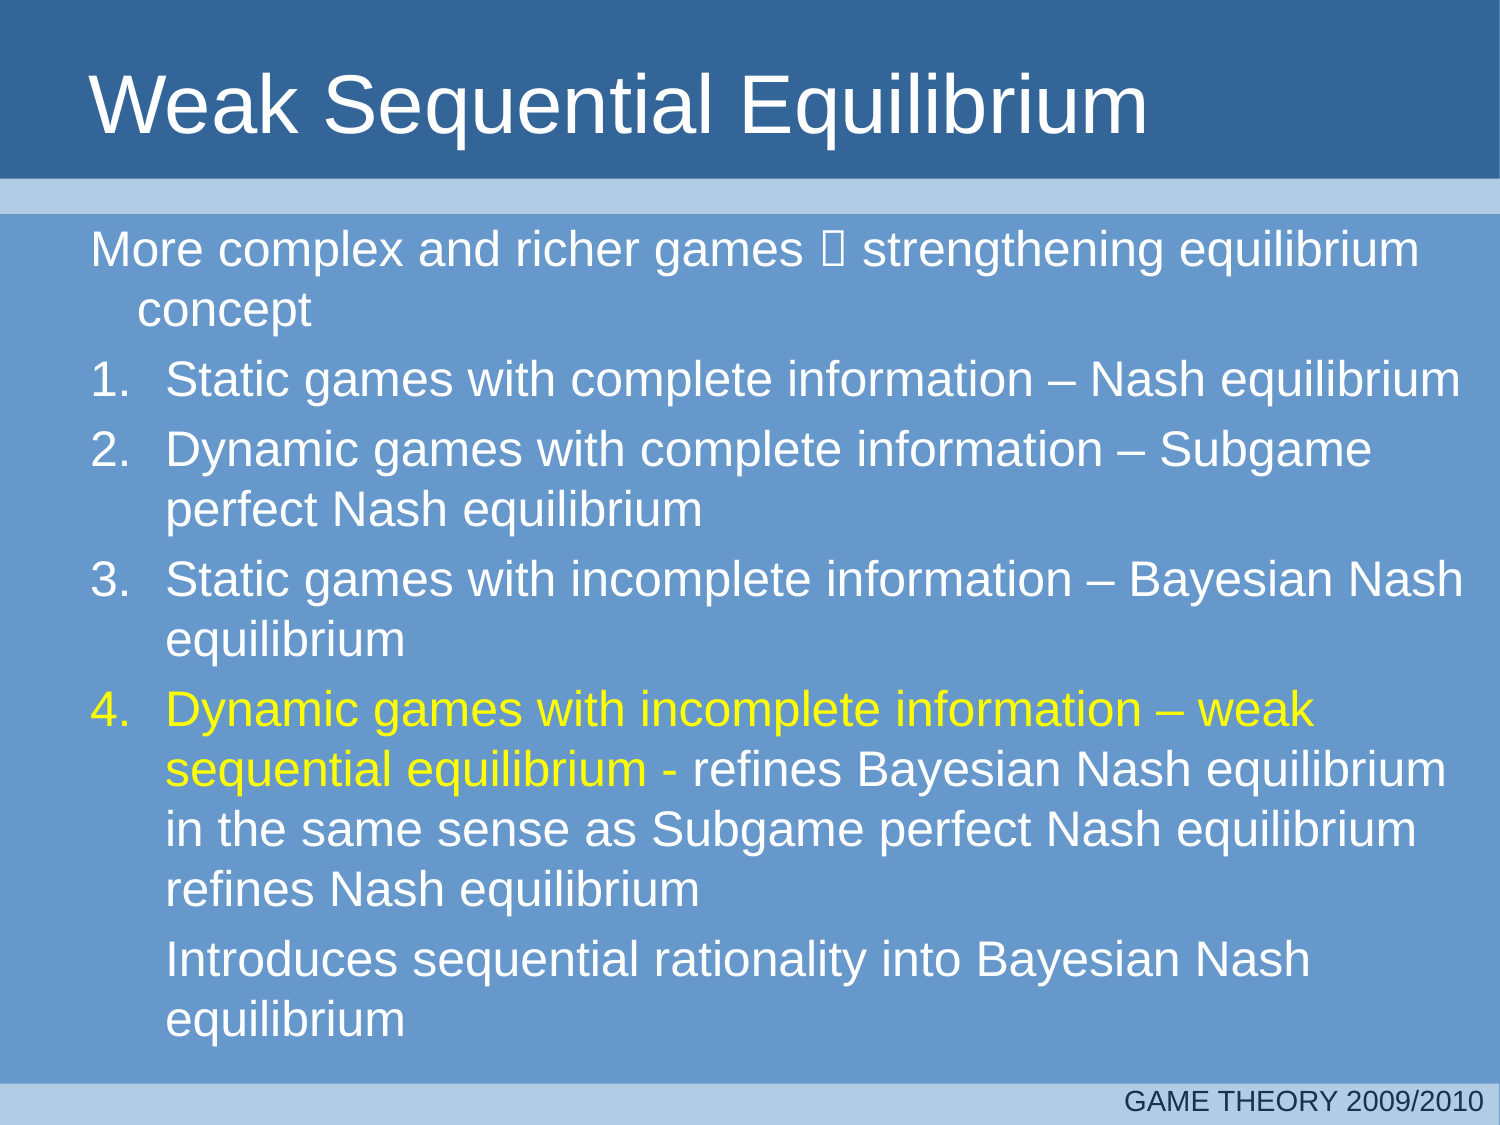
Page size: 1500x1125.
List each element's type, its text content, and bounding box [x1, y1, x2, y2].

text_box GAME THEORY 2009/2010 [1109, 1075, 1500, 1125]
list More complex and richer games  strengthening equilibrium concept Static games with complete information – Nash equilibrium Dynamic games with complete information – Subgame perfect Nash equilibrium Static games with incomplete information – Bayesian Nash equilibrium Dynamic games with incomplete information – weak sequential equilibrium - refines Bayesian Nash equilibrium in the same sense as Subgame perfect Nash equilibrium refines Nash equilibrium Introduces sequential rationality into Bayesian Nash equilibrium [0, 208, 1500, 1042]
text_box Weak Sequential Equilibrium [73, 41, 1434, 160]
